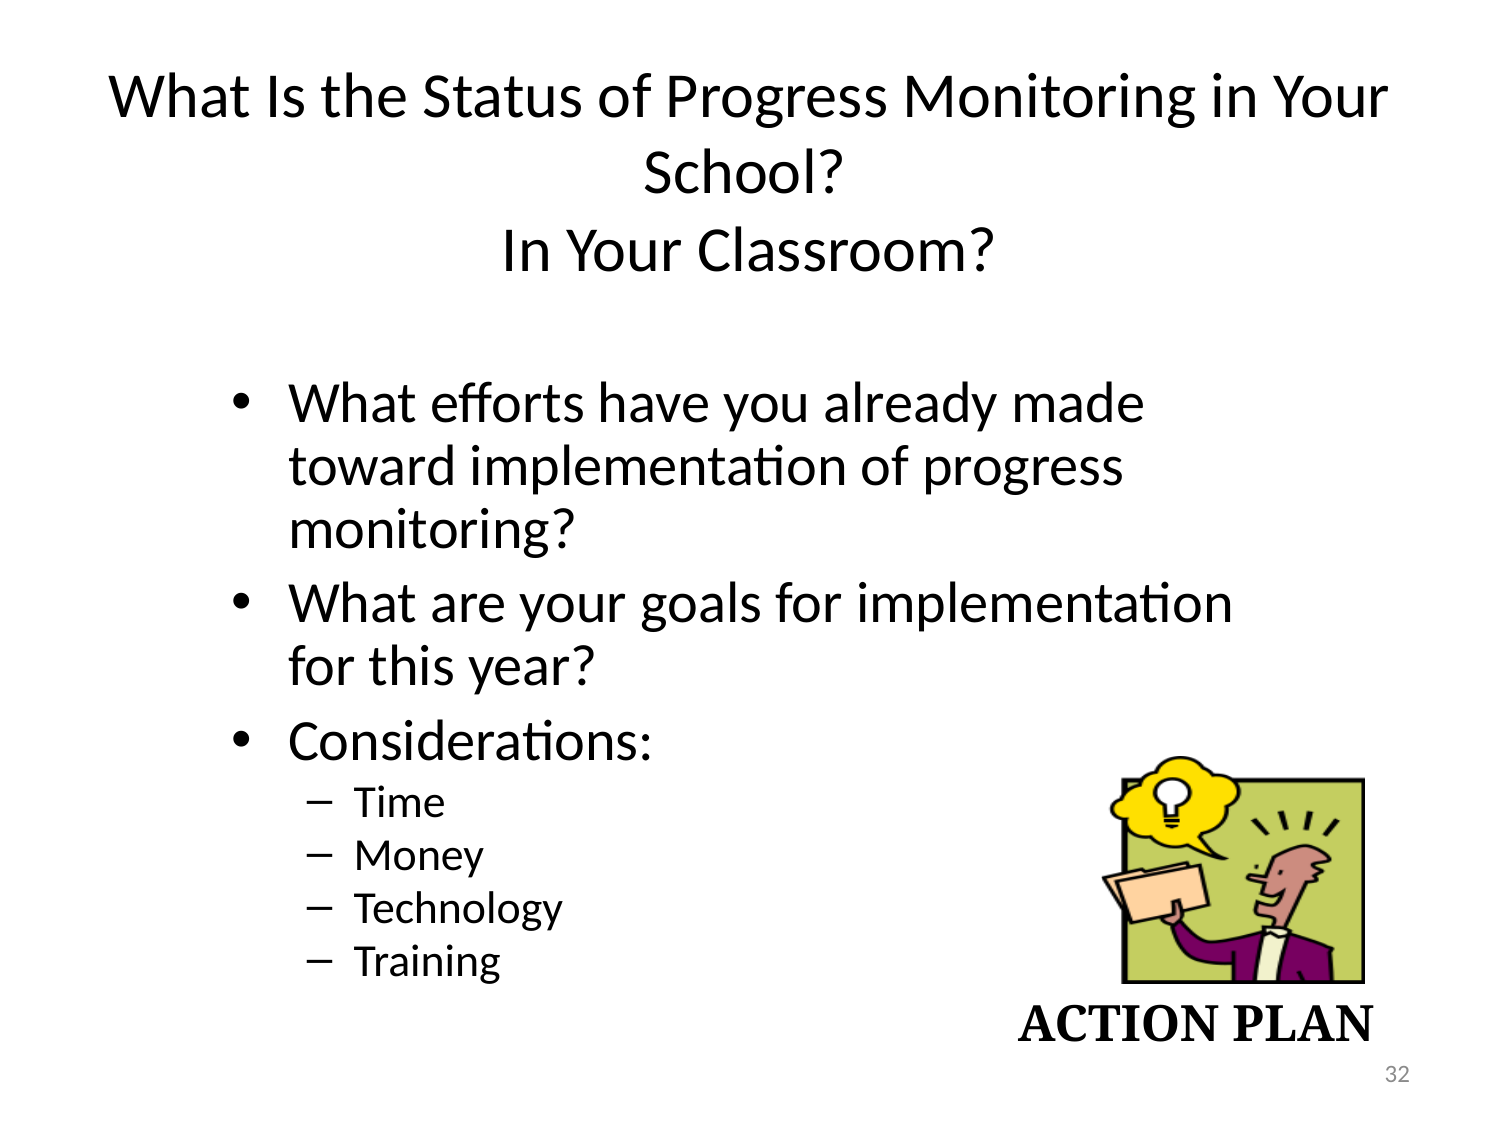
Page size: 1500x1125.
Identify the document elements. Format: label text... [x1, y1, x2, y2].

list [1101, 756, 1365, 984]
title What Is the Status of Progress Monitoring in Your School? In Your Classroom? [75, 45, 1425, 292]
text_box ACTION PLAN [1003, 984, 1479, 1060]
list What efforts have you already made toward implementation of progress monitoring? What are your goals for implementation for this year? Considerations: Time Money Technology Training [216, 364, 1325, 1025]
slide_number 32 [1074, 1060, 1425, 1103]
